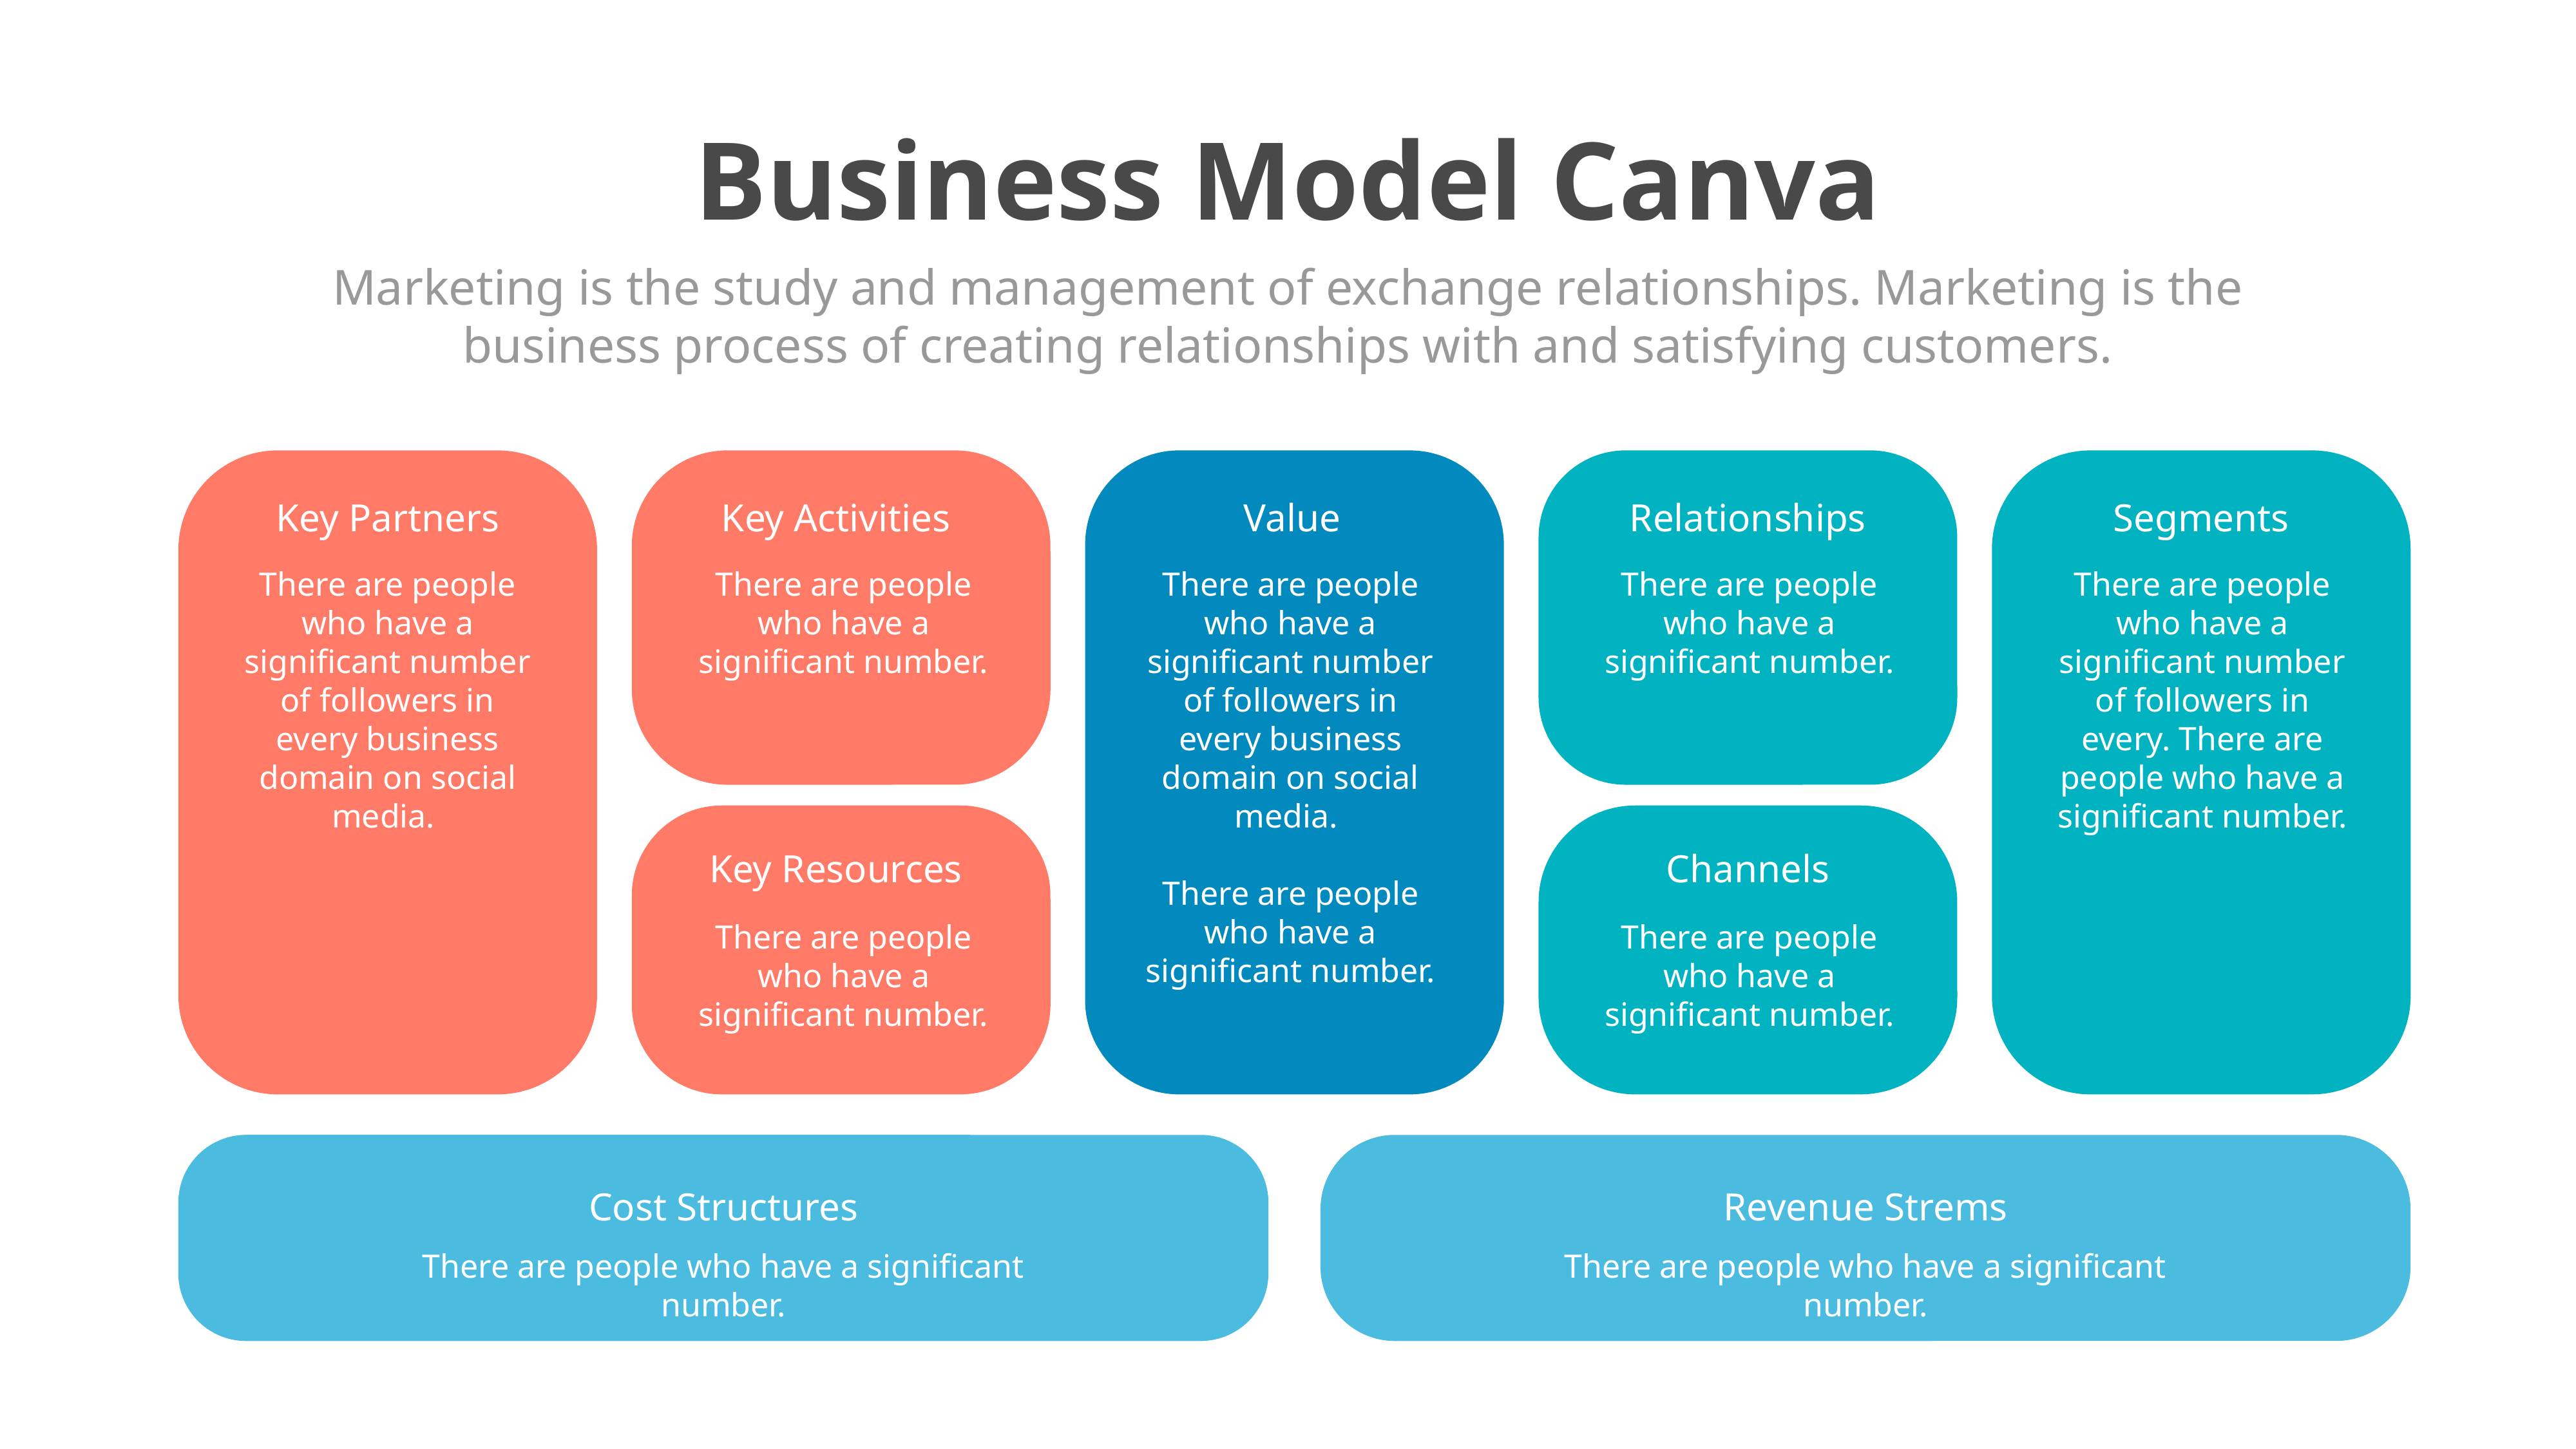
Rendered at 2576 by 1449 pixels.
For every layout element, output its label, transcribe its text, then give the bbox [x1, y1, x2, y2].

text_box Business Model Canva [685, 108, 1891, 247]
text_box [1538, 450, 1958, 786]
text_box Channels [1601, 840, 1895, 895]
text_box Relationships [1601, 489, 1895, 544]
text_box Revenue Strems [1641, 1178, 2090, 1233]
text_box [1991, 450, 2412, 1095]
text_box There are people who have a significant number. [1493, 1240, 2238, 1328]
text_box [631, 804, 1051, 1095]
text_box Value [1145, 489, 1439, 544]
text_box There are people who have a significant number of followers in every business domain on social media. [228, 558, 548, 839]
text_box [177, 450, 598, 1095]
text_box There are people who have a significant number. [684, 912, 1004, 1038]
text_box There are people who have a significant number. [1590, 912, 1909, 1038]
text_box There are people who have a significant number of followers in every business domain on social media. There are people who have a significant number. [1131, 558, 1450, 994]
text_box Key Partners [240, 489, 535, 544]
text_box [177, 1134, 1270, 1342]
text_box Marketing is the study and management of exchange relationships. Marketing is the business process of creating relationships with and satisfying customers. [281, 251, 2295, 377]
text_box Key Activities [689, 489, 983, 544]
text_box [1084, 450, 1505, 1095]
text_box [631, 450, 1051, 786]
text_box There are people who have a significant number. [350, 1240, 1096, 1328]
text_box Key Resources [689, 840, 983, 895]
text_box Segments [2054, 489, 2349, 544]
text_box There are people who have a significant number of followers in every. There are people who have a significant number. [2043, 558, 2362, 839]
text_box There are people who have a significant number. [684, 558, 1004, 685]
text_box [1538, 804, 1958, 1095]
text_box There are people who have a significant number. [1590, 558, 1909, 685]
text_box [1319, 1134, 2412, 1342]
text_box Cost Structures [499, 1178, 948, 1233]
